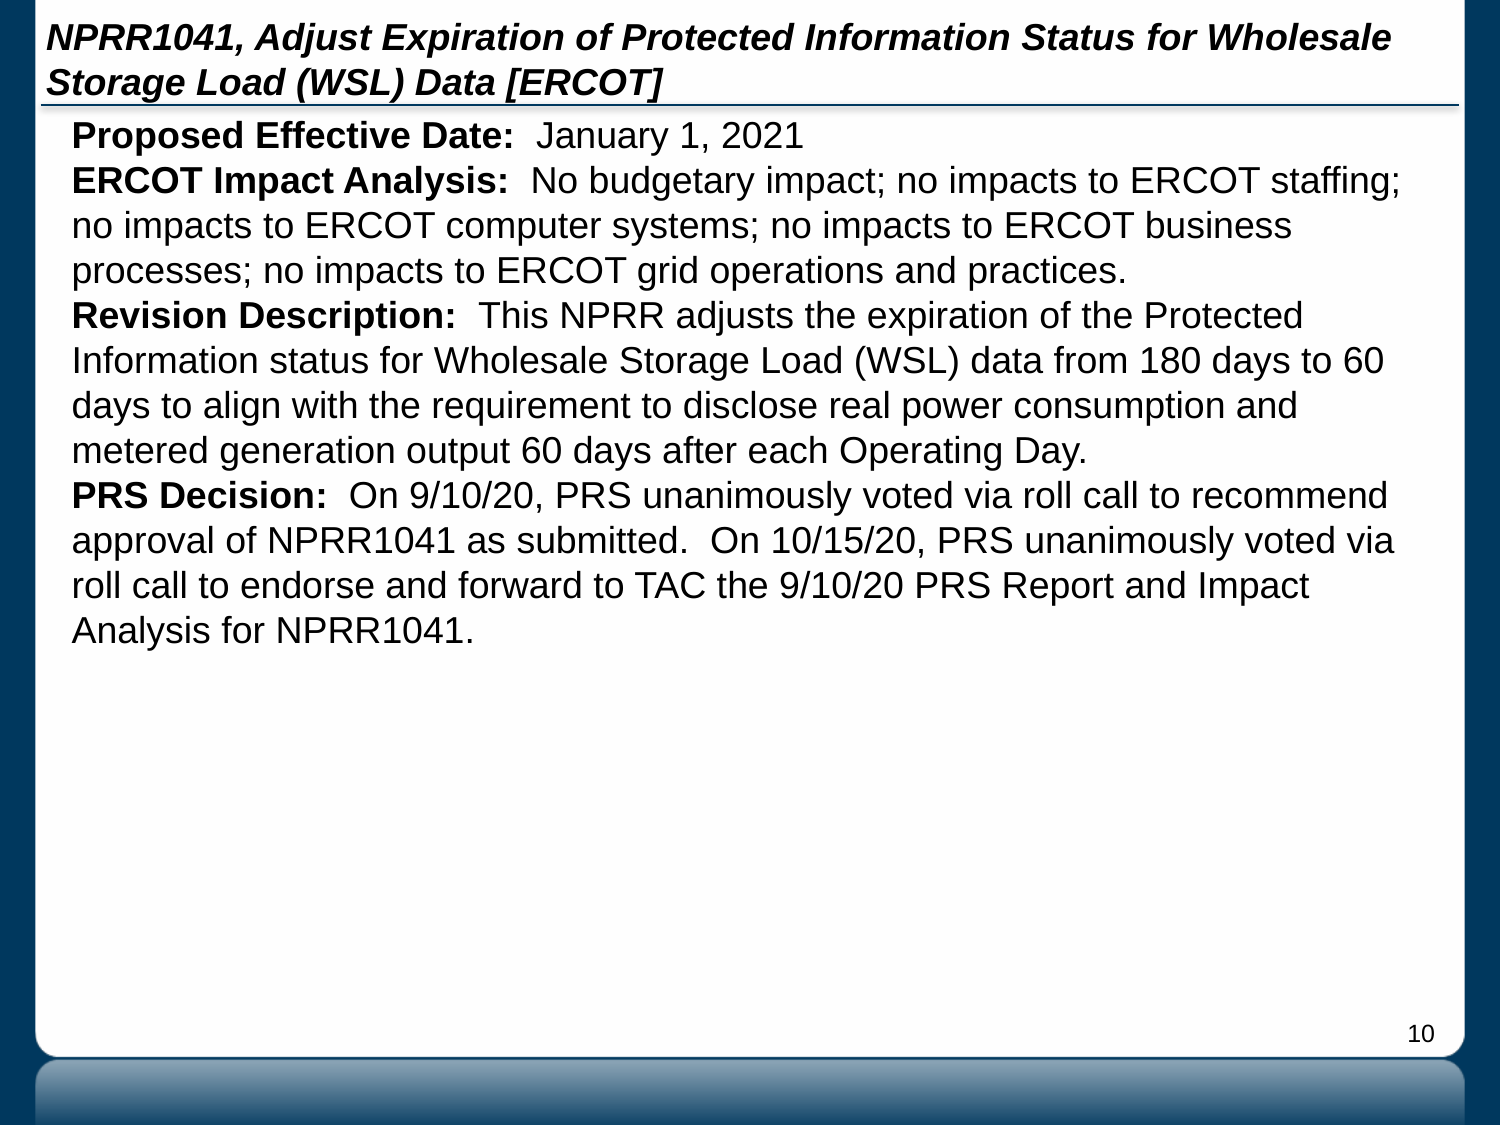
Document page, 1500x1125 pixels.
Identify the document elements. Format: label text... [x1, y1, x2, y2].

title NPRR1041, Adjust Expiration of Protected Information Status for Wholesale Storage Load (WSL) Data [ERCOT] [31, 20, 1464, 97]
picture [35, 0, 1465, 1125]
text_box Proposed Effective Date: January 1, 2021 ERCOT Impact Analysis: No budgetary impact; no impacts to ERCOT staffing; no impacts to ERCOT computer systems; no impacts to ERCOT business processes; no impacts to ERCOT grid operations and practices. Revision Description: This NPRR adjusts the expiration of the Protected Information status for Wholesale Storage Load (WSL) data from 180 days to 60 days to align with the requirement to disclose real power consumption and metered generation output 60 days after each Operating Day. PRS Decision: On 9/10/20, PRS unanimously voted via roll call to recommend approval of NPRR1041 as submitted. On 10/15/20, PRS unanimously voted via roll call to endorse and forward to TAC the 9/10/20 PRS Report and Impact Analysis for NPRR1041. [56, 103, 1448, 659]
